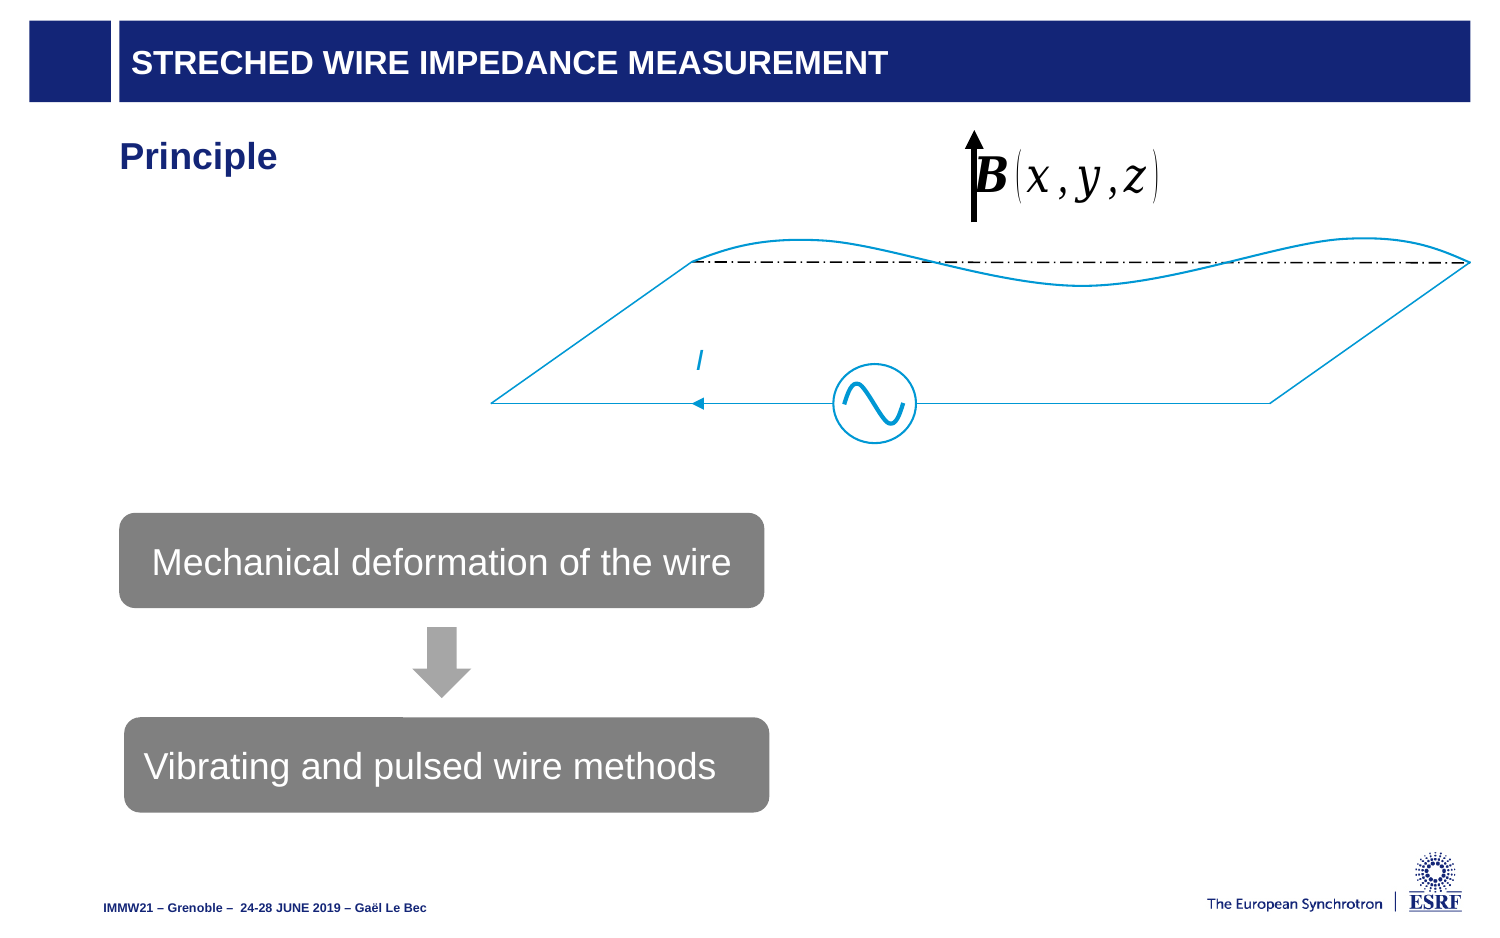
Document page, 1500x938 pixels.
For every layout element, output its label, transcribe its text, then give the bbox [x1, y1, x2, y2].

text_box [410, 625, 474, 701]
title Streched wire impedance Measurement [119, 20, 1471, 103]
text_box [490, 129, 1471, 444]
text_box Vibrating and pulsed wire methods [122, 715, 772, 815]
footer IMMW21 – Grenoble – 24-28 JUNE 2019 – Gaël Le Bec [103, 886, 1108, 916]
list Principle [119, 132, 486, 174]
text_box Mechanical deformation of the wire [117, 510, 767, 611]
picture [1175, 831, 1500, 938]
